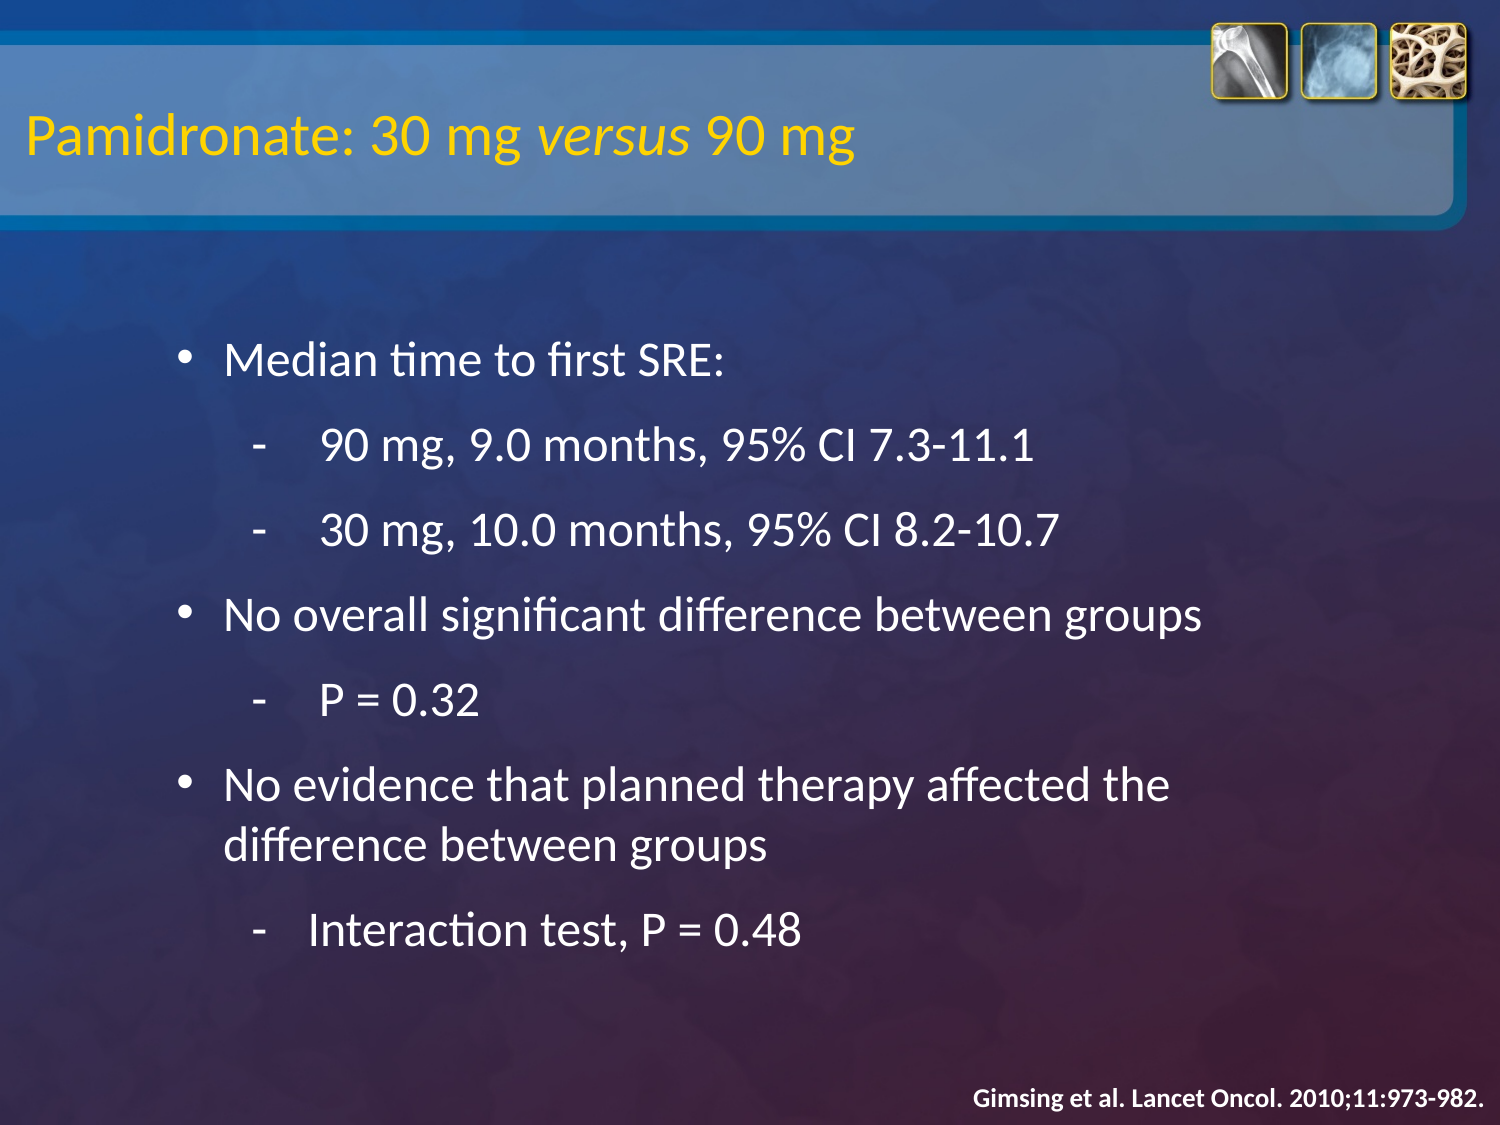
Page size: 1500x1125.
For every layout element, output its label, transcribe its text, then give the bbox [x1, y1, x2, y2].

picture [0, 0, 1500, 1125]
title Pamidronate: 30 mg versus 90 mg [10, 47, 1149, 215]
text_box Median time to first SRE: 90 mg, 9.0 months, 95% CI 7.3-11.1 30 mg, 10.0 months, 95% CI 8.2-10.7 No overall significant difference between groups P = 0.32 No evidence that planned therapy affected the difference between groups Interaction test, P = 0.48 [161, 318, 1338, 964]
text_box Gimsing et al. Lancet Oncol. 2010;11:973-982. [695, 1072, 1500, 1121]
